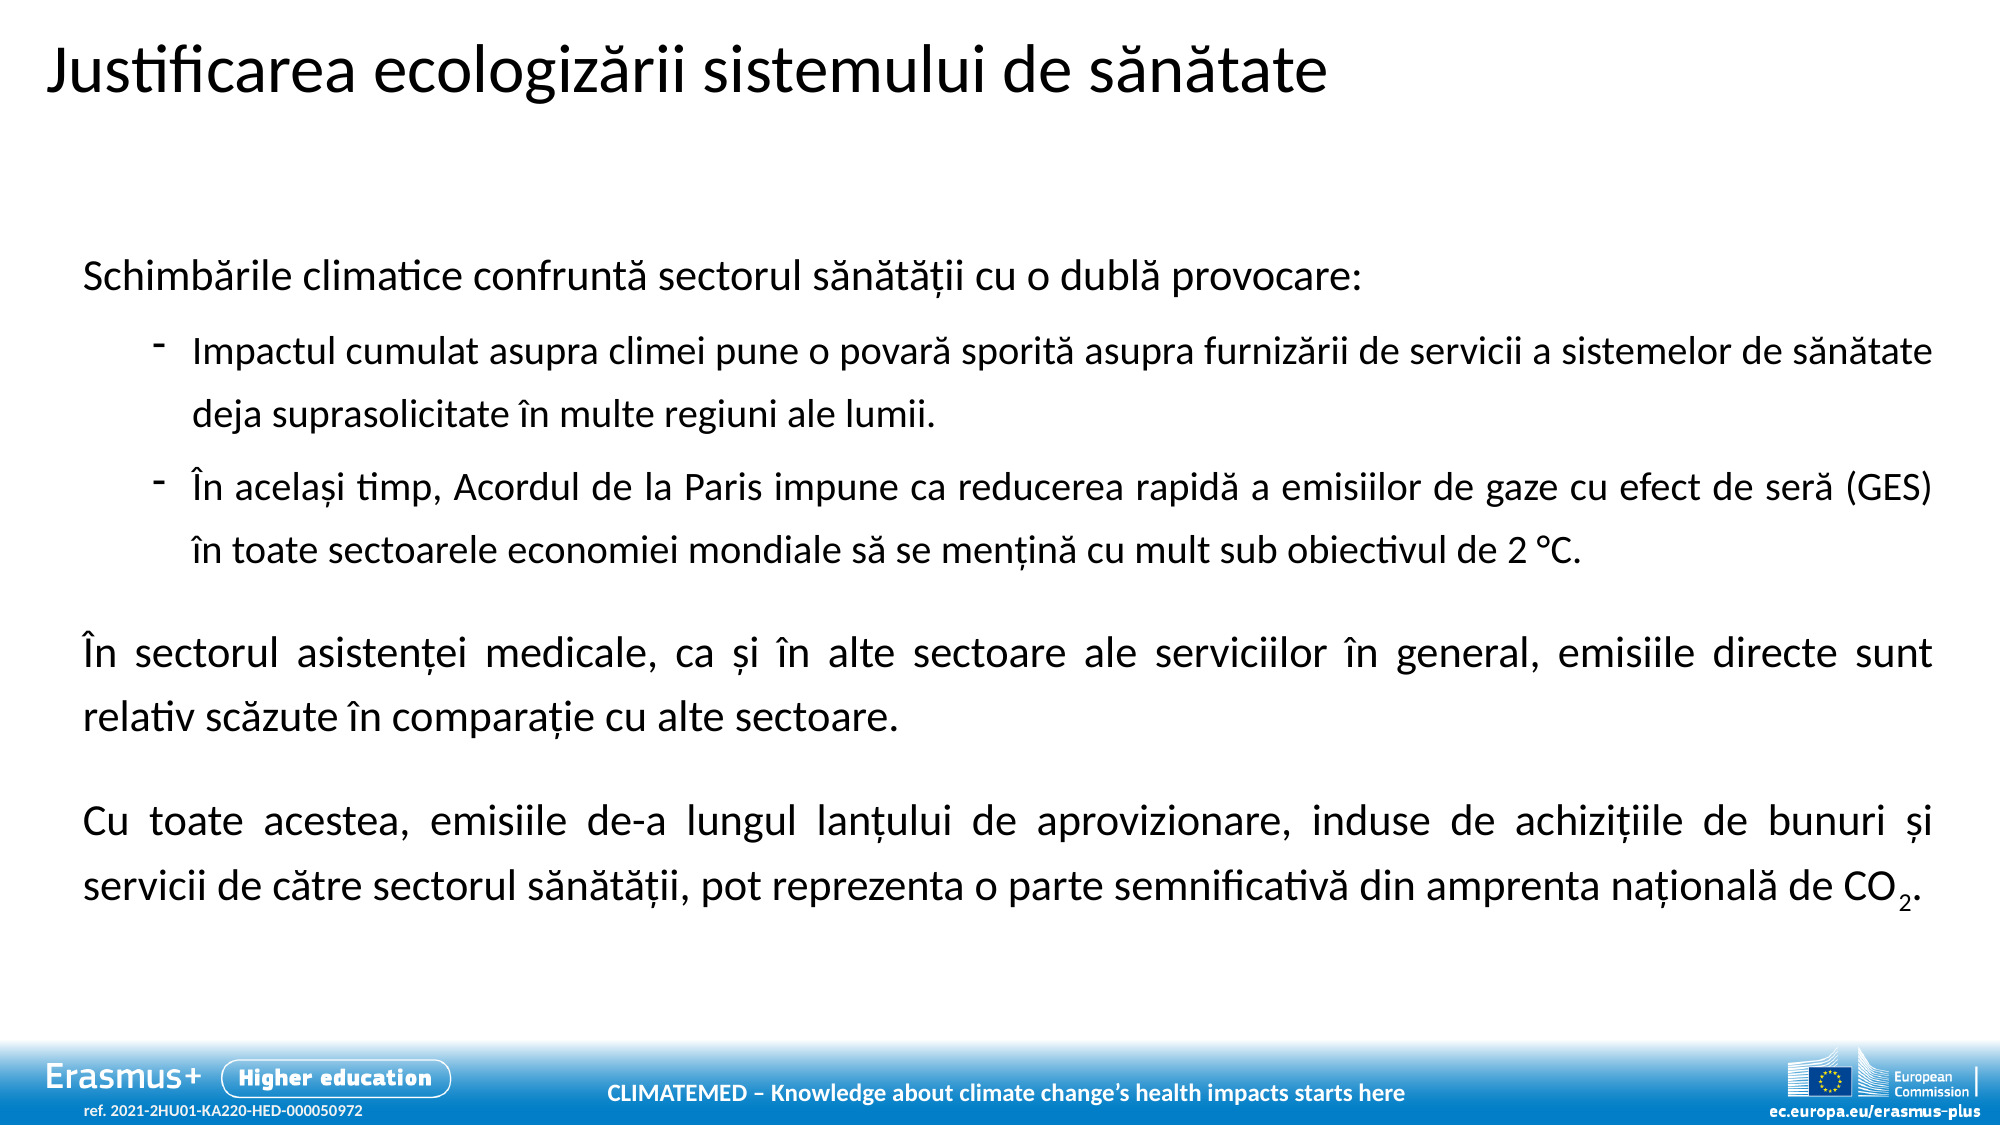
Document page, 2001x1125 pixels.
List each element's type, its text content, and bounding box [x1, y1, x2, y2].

picture [0, 899, 2000, 1125]
list Schimbările climatice confruntă sectorul sănătății cu o dublă provocare: Impactul cumulat asupra climei pune o povară sporită asupra furnizării de servicii a sistemelor de sănătate deja suprasolicitate în multe regiuni ale lumii. În același timp, Acordul de la Paris impune ca reducerea rapidă a emisiilor de gaze cu efect de seră (GES) în toate sectoarele economiei mondiale să se mențină cu mult sub obiectivul de 2 °C. În sectorul asistenței medicale, ca și în alte sectoare ale serviciilor în general, emisiile directe sunt relativ scăzute în comparație cu alte sectoare. Cu toate acestea, emisiile de-a lungul lanțului de aprovizionare, induse de achizițiile de bunuri și servicii de către sectorul sănătății, pot reprezenta o parte semnificativă din amprenta națională de CO2. [67, 233, 1952, 992]
title Justificarea ecologizării sistemului de sănătate [31, 25, 1984, 116]
